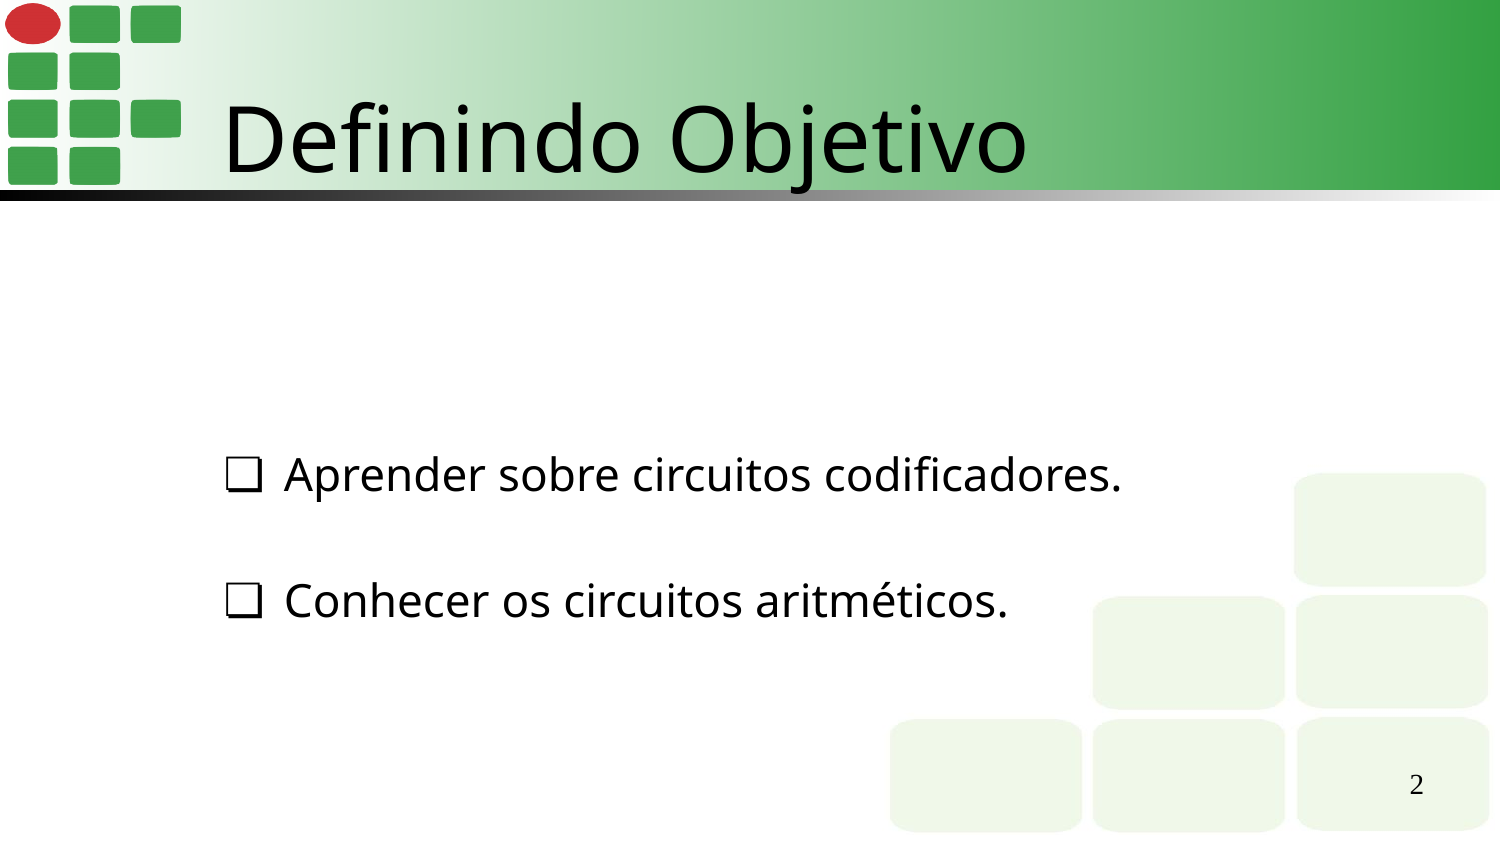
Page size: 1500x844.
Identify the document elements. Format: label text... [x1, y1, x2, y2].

text_box Definindo Objetivo [206, 26, 1468, 207]
text_box Aprender sobre circuitos codificadores. Conhecer os circuitos aritméticos. [193, 248, 1469, 769]
slide_number ‹#› [1075, 769, 1425, 827]
picture [803, 441, 1495, 835]
picture [5, 3, 181, 185]
